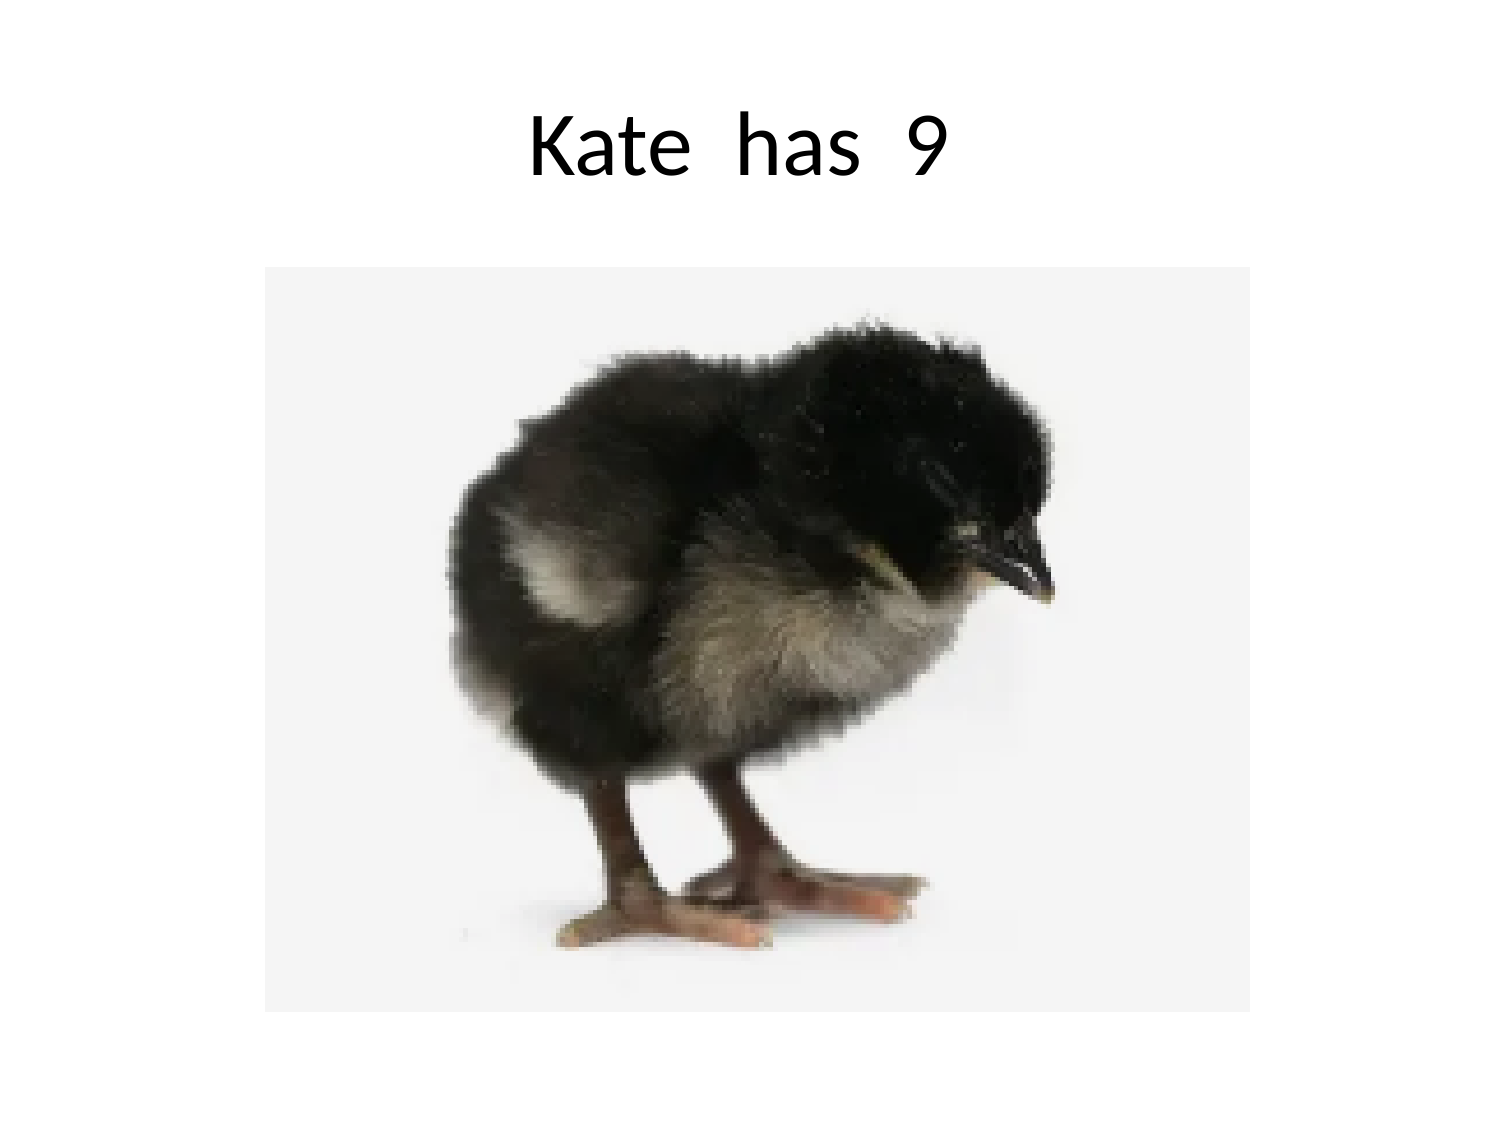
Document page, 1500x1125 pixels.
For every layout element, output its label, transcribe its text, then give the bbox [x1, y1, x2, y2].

title Kate has 9 [75, 45, 1425, 233]
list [264, 266, 1250, 1012]
